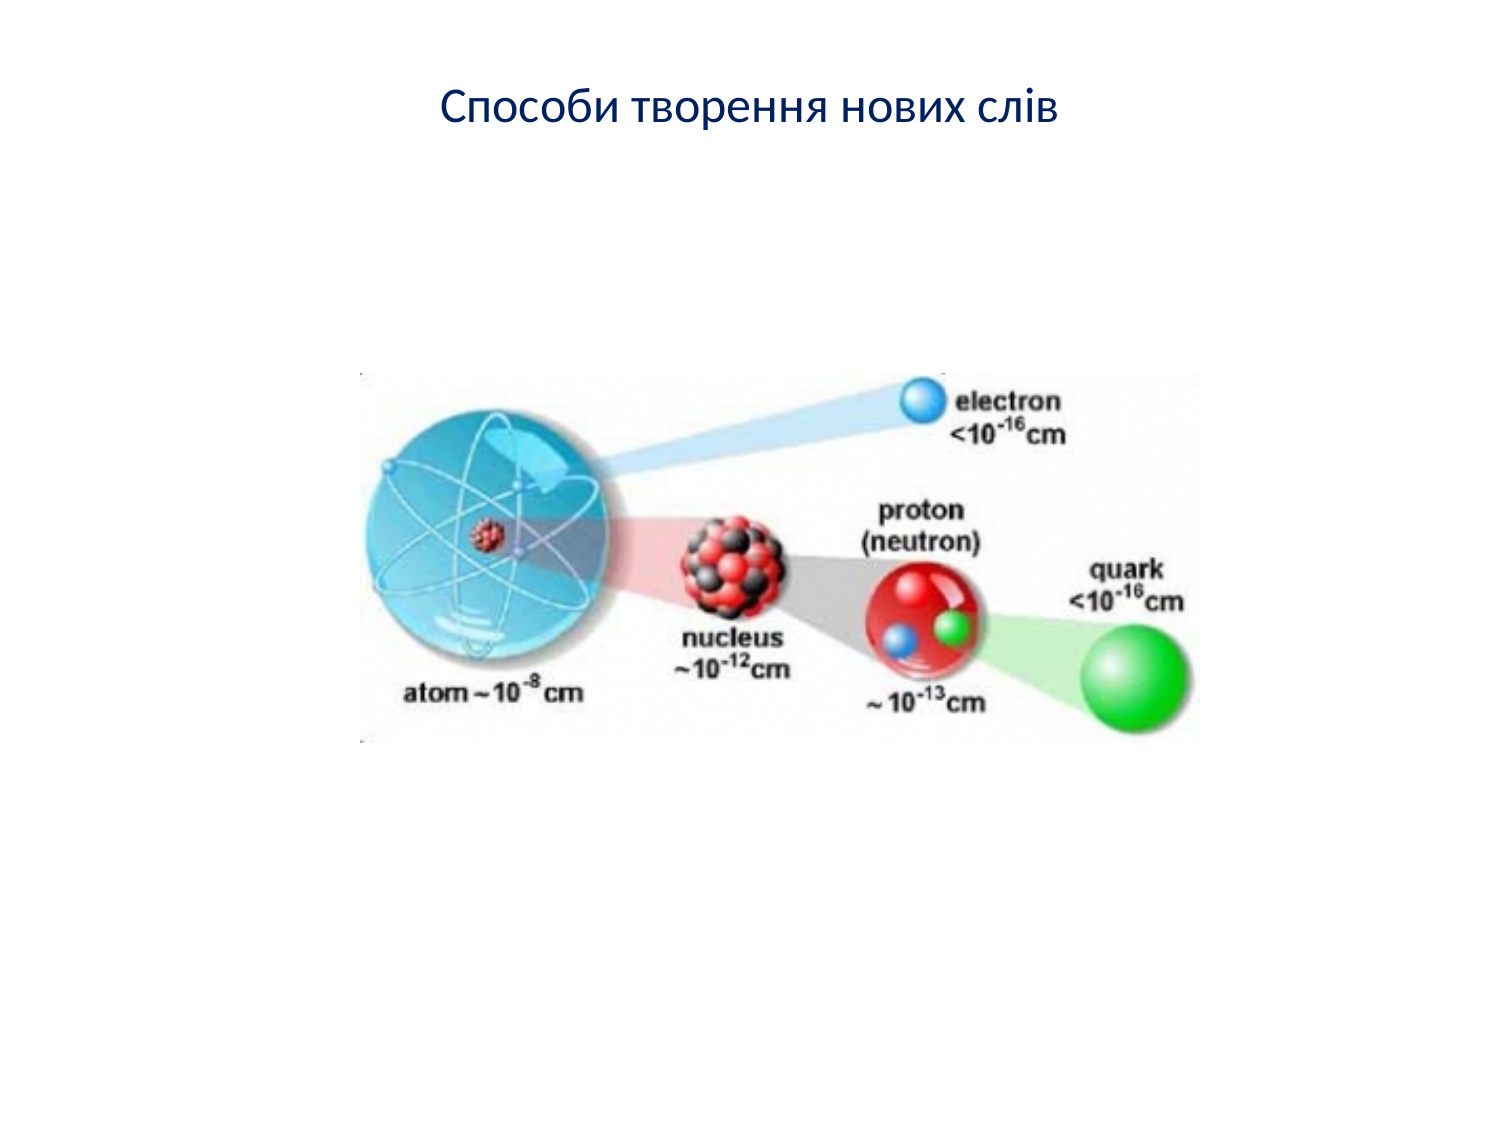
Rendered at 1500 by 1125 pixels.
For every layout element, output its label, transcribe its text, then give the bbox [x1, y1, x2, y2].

picture [359, 373, 1201, 744]
title Способи творення нових слів [75, 45, 1425, 161]
